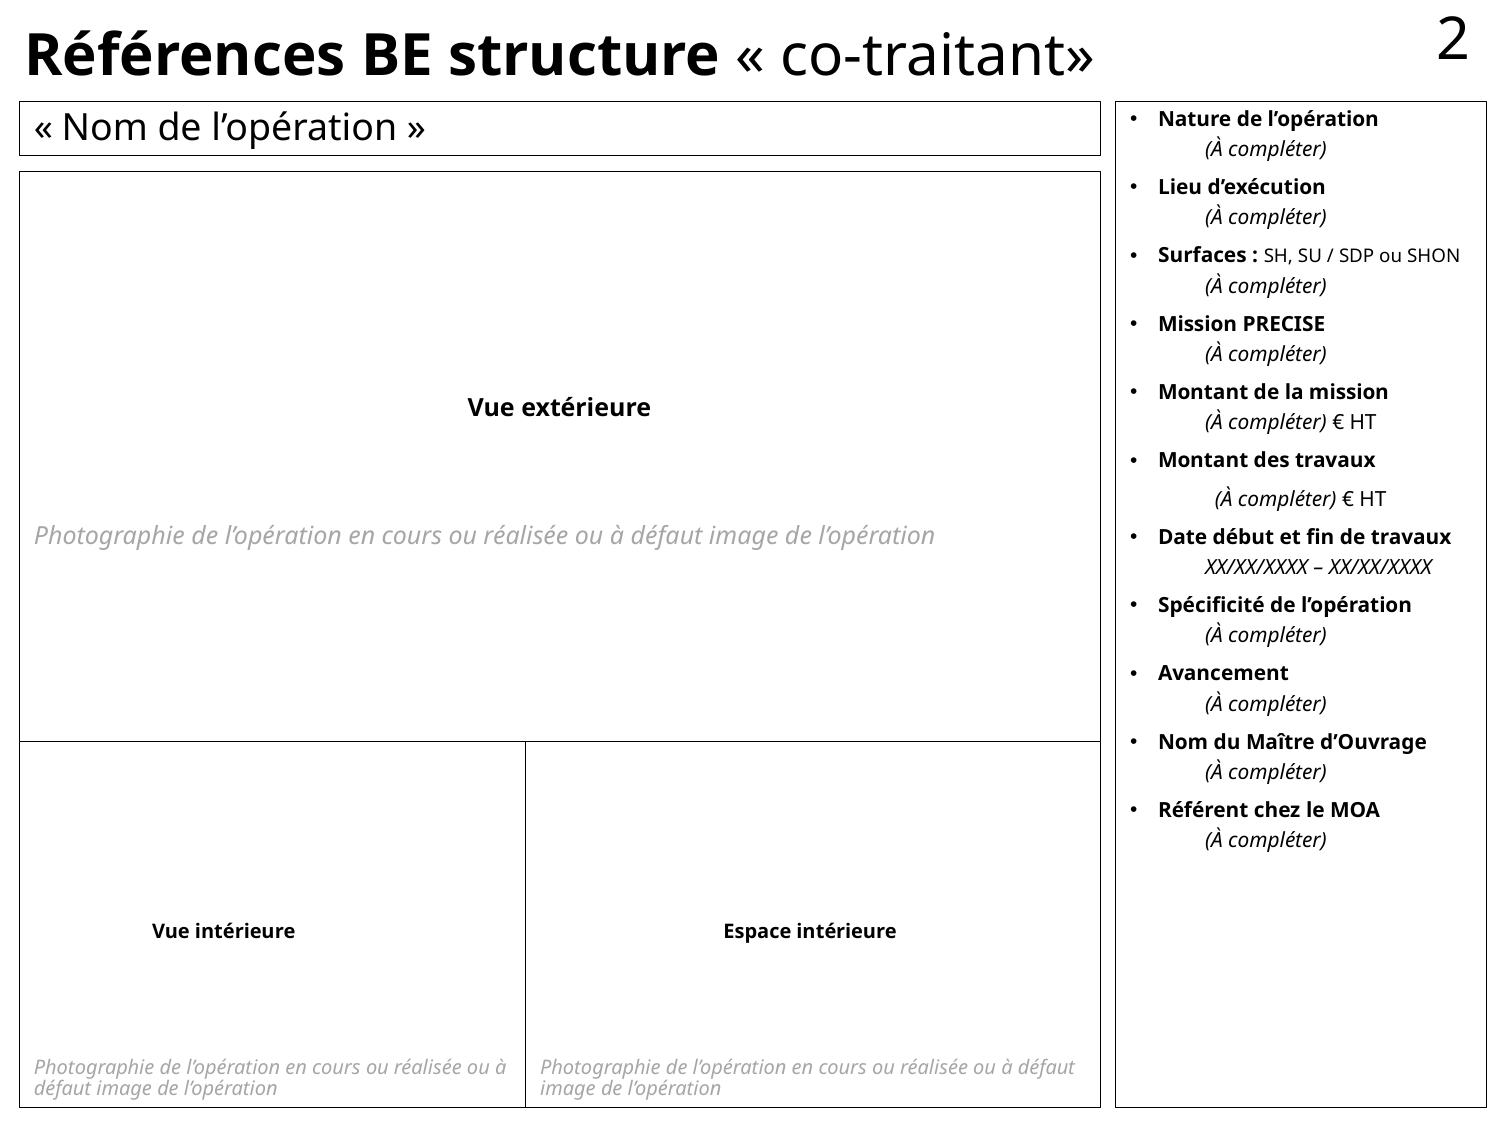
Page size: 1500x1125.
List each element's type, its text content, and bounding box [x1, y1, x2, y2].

list Nature de l’opération (À compléter) Lieu d’exécution (À compléter) Surfaces : SH, SU / SDP ou SHON (À compléter) Mission PRECISE (À compléter) Montant de la mission (À compléter) € HT Montant des travaux (À compléter) € HT Date début et fin de travaux XX/XX/XXXX – XX/XX/XXXX Spécificité de l’opération (À compléter) Avancement (À compléter) Nom du Maître d’Ouvrage (À compléter) Référent chez le MOA (À compléter) [1115, 100, 1486, 1108]
text_box Espace intérieure Photographie de l’opération en cours ou réalisée ou à défaut image de l’opération [525, 741, 1101, 1108]
list « Nom de l’opération » [18, 108, 1101, 156]
text_box Références BE structure « co-traitant» [0, 0, 1235, 108]
text_box Vue intérieure Photographie de l’opération en cours ou réalisée ou à défaut image de l’opération [18, 741, 525, 1108]
list 2 [1407, 1, 1500, 81]
list Vue extérieure Photographie de l’opération en cours ou réalisée ou à défaut image de l’opération [18, 171, 1101, 741]
